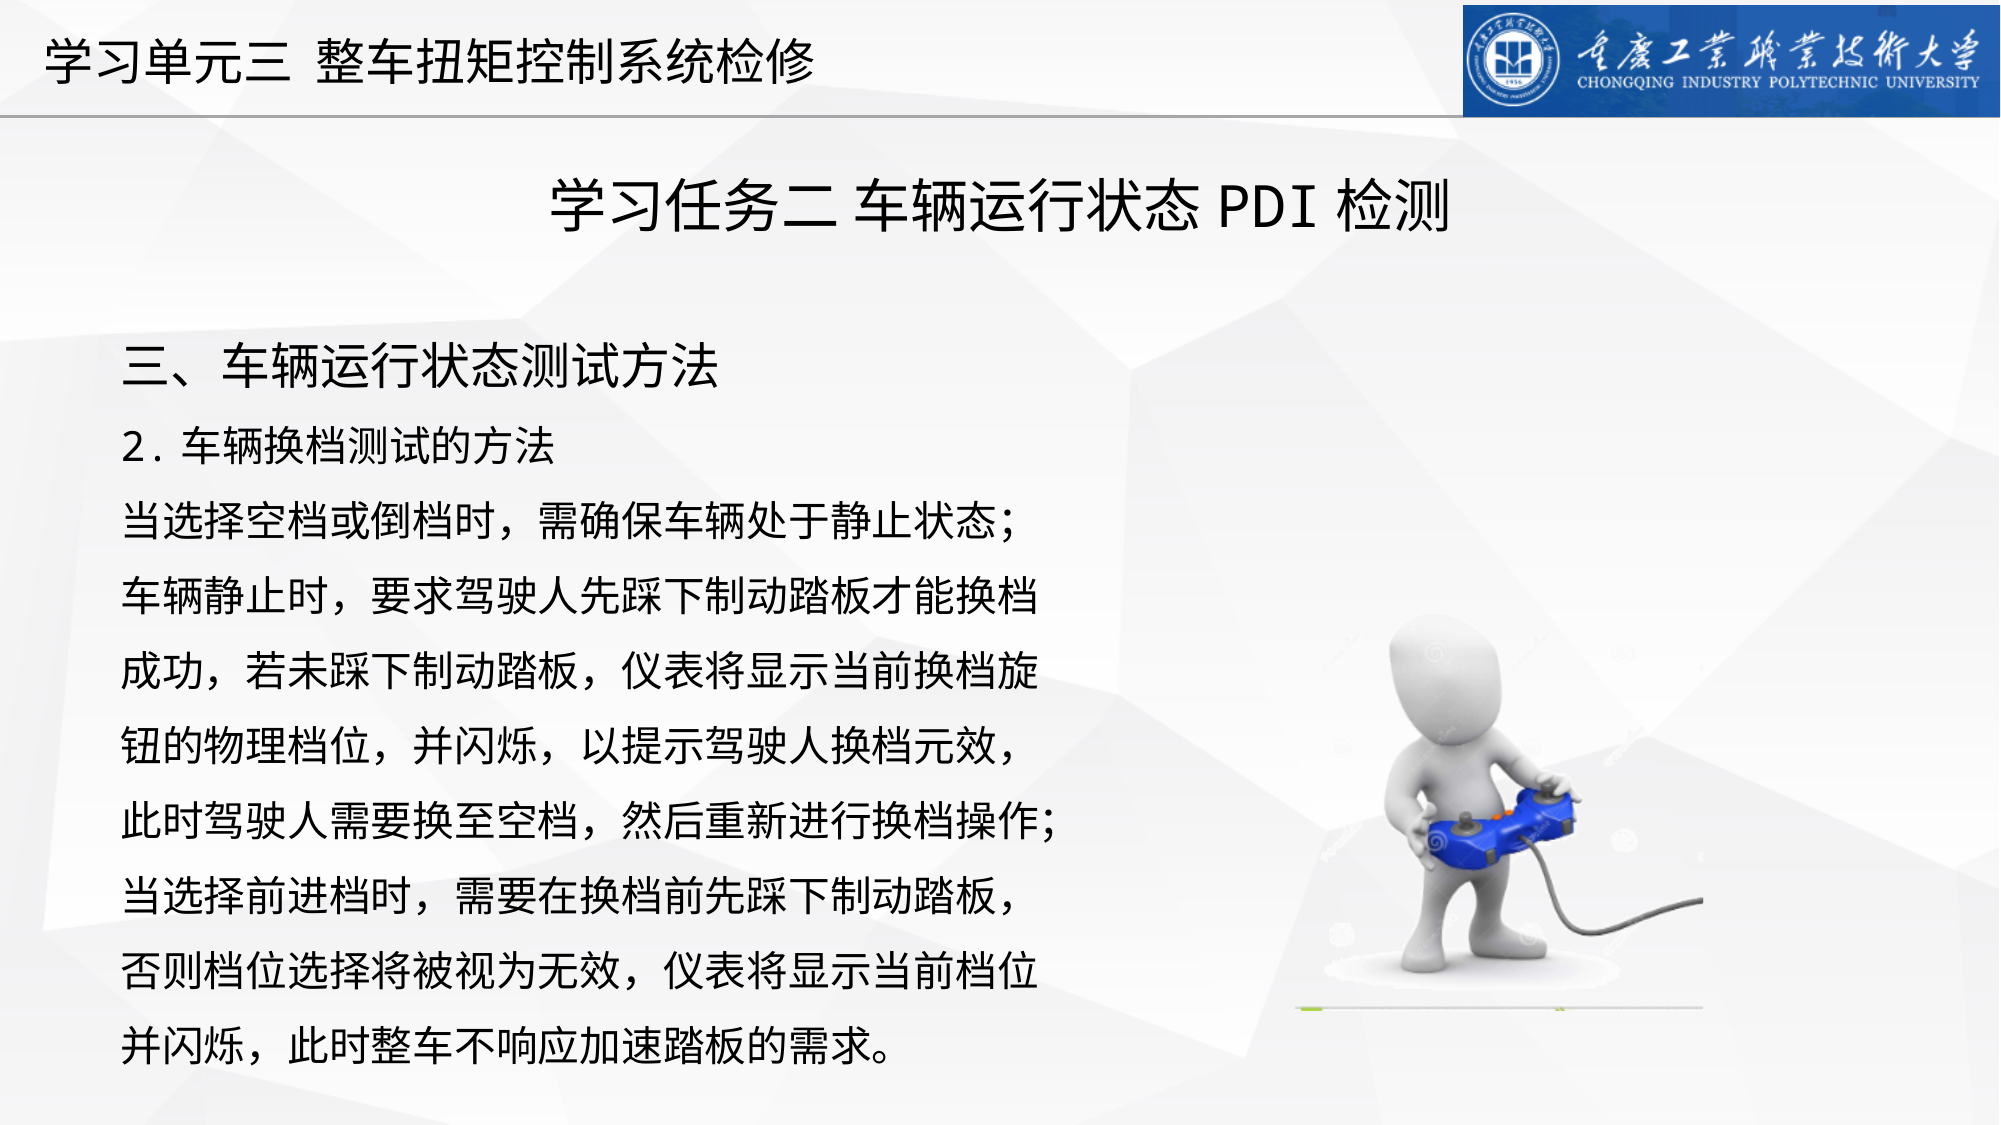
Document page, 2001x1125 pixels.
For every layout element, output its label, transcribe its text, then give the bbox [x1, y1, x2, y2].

picture [0, 118, 1999, 1125]
text_box 三、车辆运行状态测试方法 2.车辆换档测试的方法 当选择空档或倒档时，需确保车辆处于静止状态；车辆静止时，要求驾驶人先踩下制动踏板才能换档成功，若未踩下制动踏板，仪表将显示当前换档旋钮的物理档位，并闪烁，以提示驾驶人换档元效，此时驾驶人需要换至空档，然后重新进行换档操作；当选择前进档时，需要在换档前先踩下制动踏板，否则档位选择将被视为无效，仪表将显示当前档位并闪烁，此时整车不响应加速踏板的需求。 [105, 297, 1087, 1077]
picture [0, 0, 2001, 117]
text_box 学习任务二 车辆运行状态PDI检测 [433, 161, 1567, 247]
